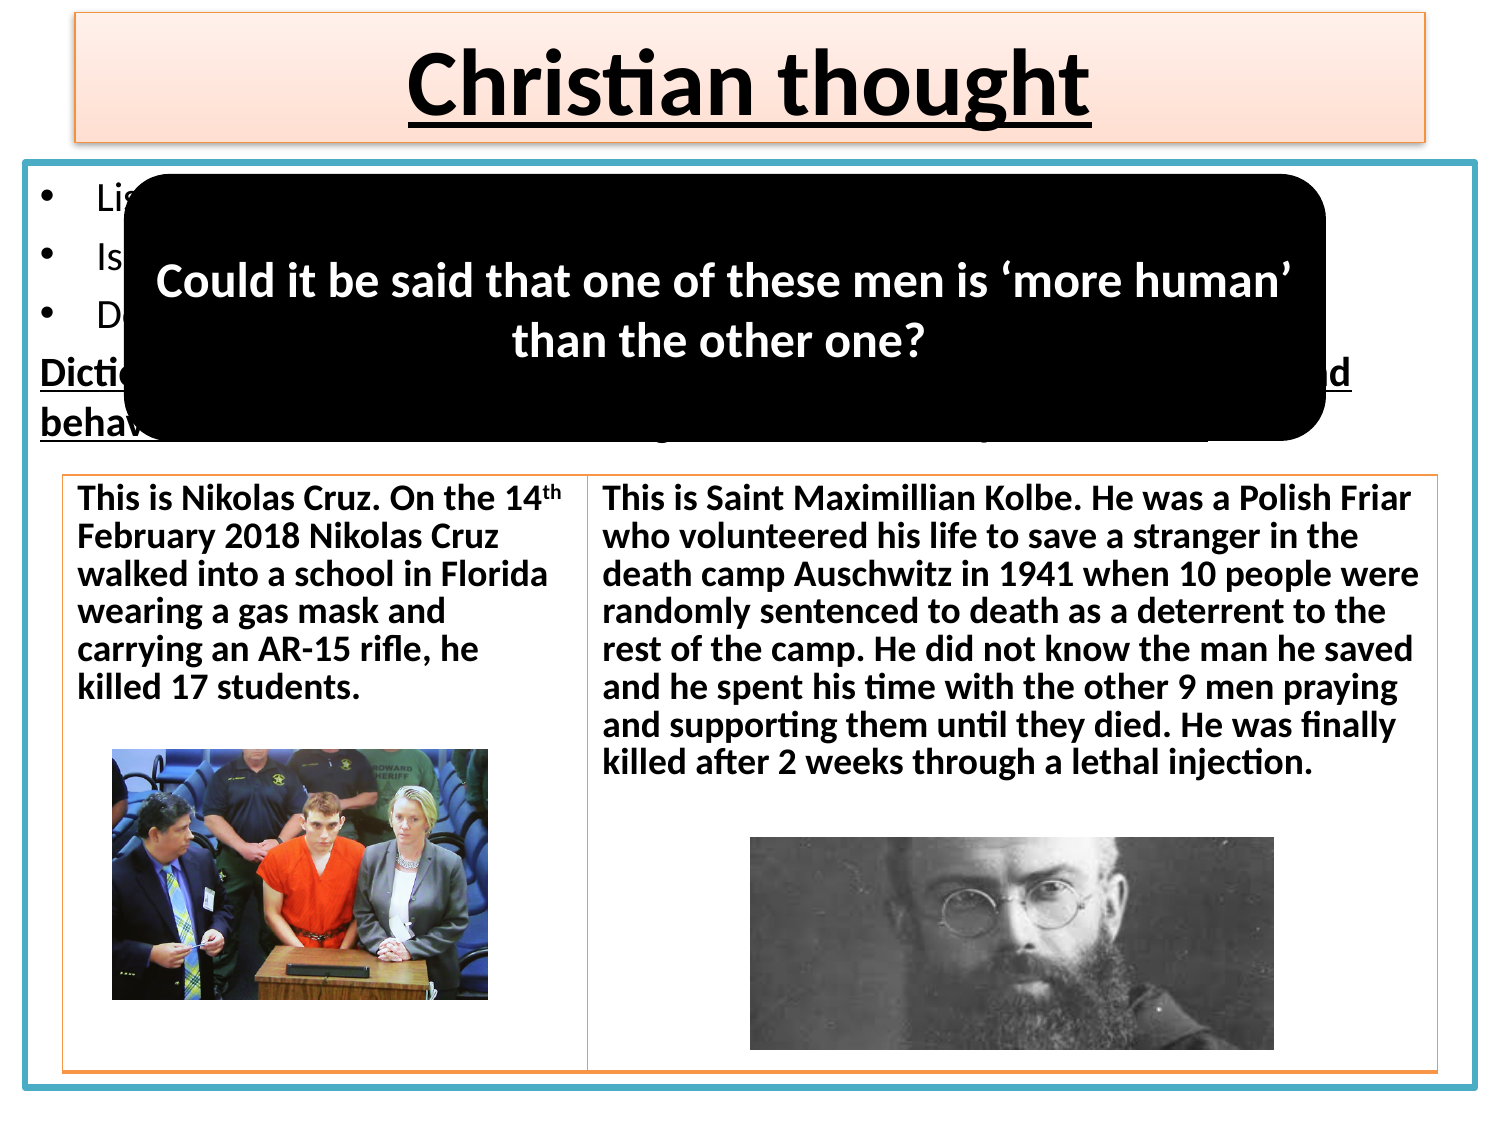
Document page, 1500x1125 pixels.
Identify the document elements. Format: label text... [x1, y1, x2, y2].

list List the attributes of what you think is a human being? Is everyone the same, or are we thinking of our potential? Do we all share the same human nature? Dictionary definition- the general psychological characteristics, feelings, and behavioural traits of humankind, regarded as shared by all humans. [23, 160, 1477, 1090]
text_box Could it be said that one of these men is ‘more human’ than the other one? [124, 174, 1325, 440]
title Christian thought [74, 12, 1426, 143]
picture [749, 837, 1274, 1051]
table_header This is Nikolas Cruz. On the 14th February 2018 Nikolas Cruz walked into a school in Florida wearing a gas mask and carrying an AR-15 rifle, he killed 17 students. [63, 476, 587, 1070]
picture [112, 749, 488, 1001]
table_header This is Saint Maximillian Kolbe. He was a Polish Friar who volunteered his life to save a stranger in the death camp Auschwitz in 1941 when 10 people were randomly sentenced to death as a deterrent to the rest of the camp. He did not know the man he saved and he spent his time with the other 9 men praying and supporting them until they died. He was finally killed after 2 weeks through a lethal injection. [588, 476, 1437, 1070]
